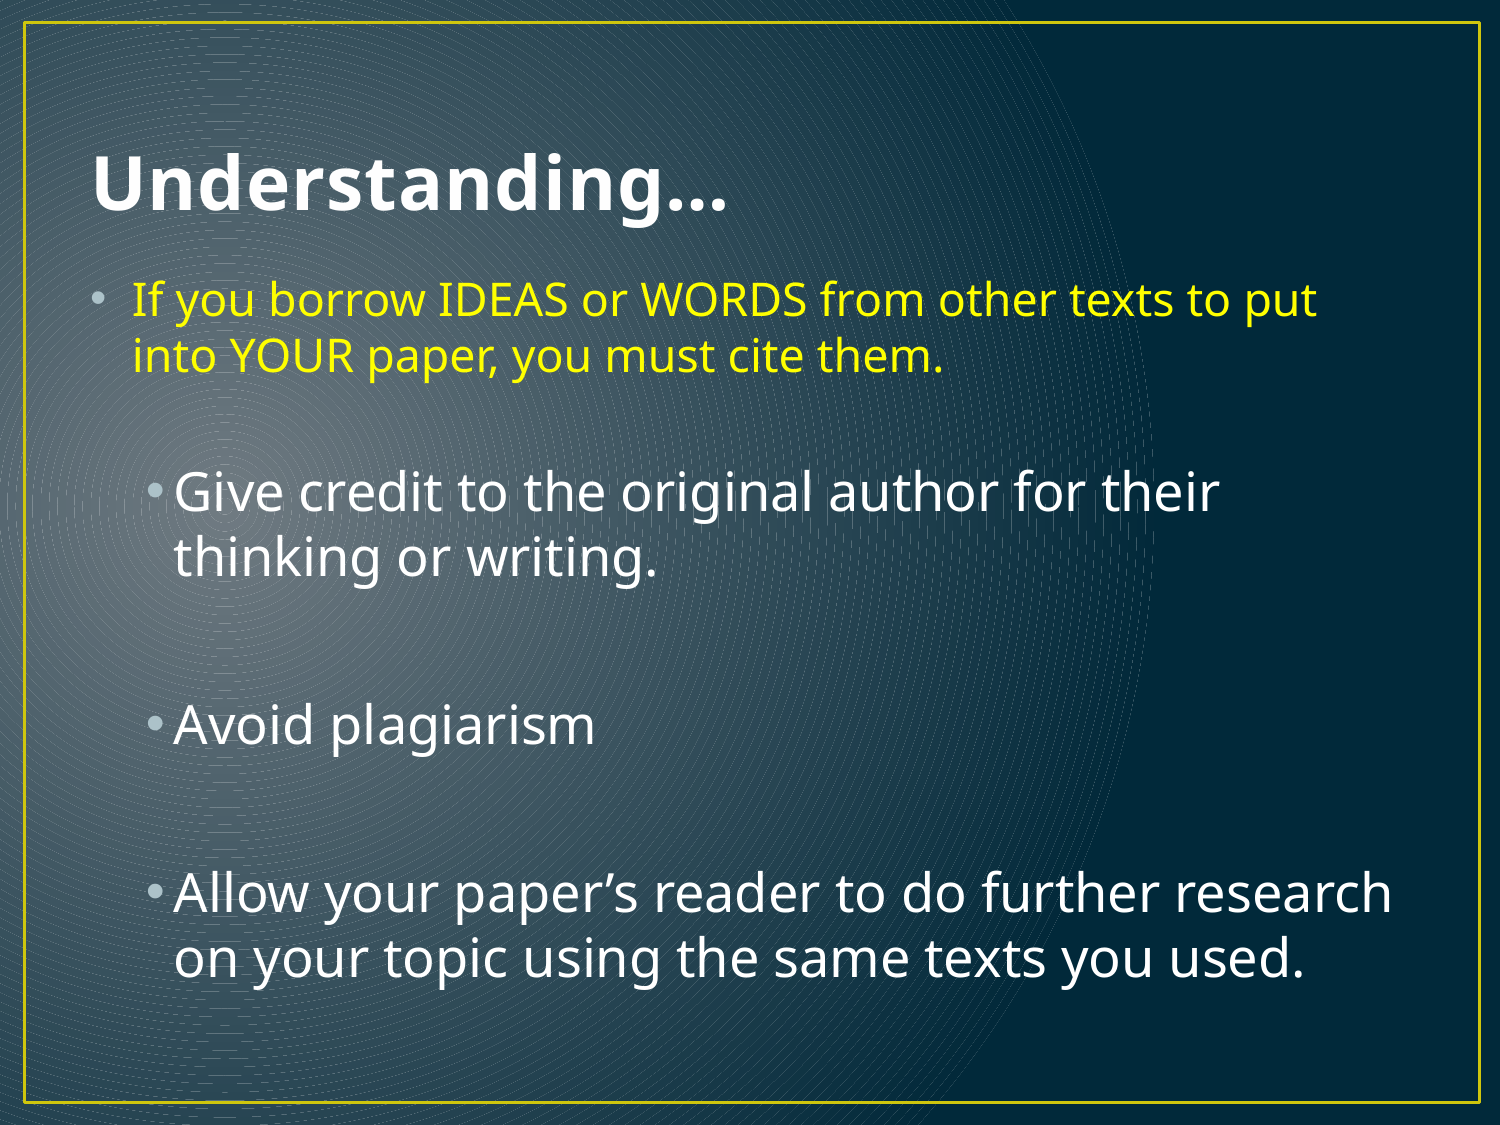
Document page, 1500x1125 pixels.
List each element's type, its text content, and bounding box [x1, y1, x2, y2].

list If you borrow IDEAS or WORDS from other texts to put into YOUR paper, you must cite them. Give credit to the original author for their thinking or writing. Avoid plagiarism Allow your paper’s reader to do further research on your topic using the same texts you used. [75, 262, 1425, 1005]
title Understanding… [75, 45, 1425, 233]
